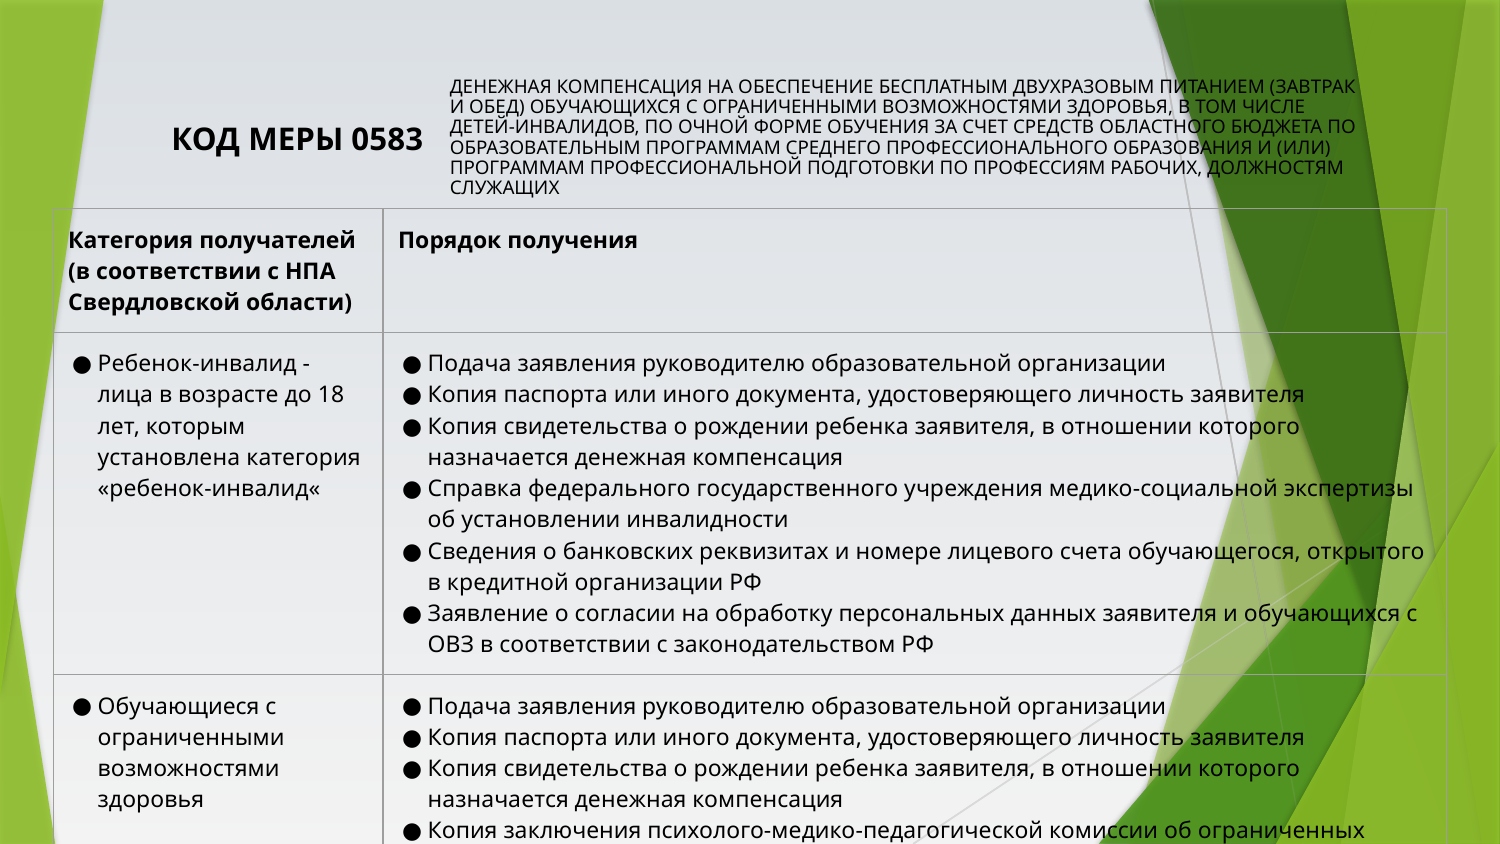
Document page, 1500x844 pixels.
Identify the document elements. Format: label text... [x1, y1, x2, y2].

table_cell Подача заявления руководителю образовательной организации Копия паспорта или иного документа, удостоверяющего личность заявителя Копия свидетельства о рождении ребенка заявителя, в отношении которого назначается денежная компенсация Копия заключения психолого-медико-педагогической комиссии об ограниченных возможностях здоровья Сведения о банковских реквизитах и номере лицевого счета обучающегося с ОВЗ , открытого в кредитной организации РФ на имя обучающегося с ОВЗ Заявление о согласии на обработку персональных данных заявителя и обучающихся с ОВЗ в соответствии с законодательством РФ [384, 675, 1446, 844]
table_cell Ребенок-инвалид - лица в возрасте до 18 лет, которым установлена категория «ребенок-инвалид« [54, 333, 382, 674]
table_header Категория получателей (в соответствии с НПА Свердловской области) [54, 209, 382, 332]
text_box КОД МЕРЫ 0583 [122, 79, 439, 196]
table_header Порядок получения [384, 209, 1446, 332]
table_cell Обучающиеся с ограниченными возможностями здоровья [54, 675, 382, 844]
title ДЕНЕЖНАЯ КОМПЕНСАЦИЯ НА ОБЕСПЕЧЕНИЕ БЕСПЛАТНЫМ ДВУХРАЗОВЫМ ПИТАНИЕМ (ЗАВТРАК И ОБЕД) ОБУЧАЮЩИХСЯ С ОГРАНИЧЕННЫМИ ВОЗМОЖНОСТЯМИ ЗДОРОВЬЯ, В ТОМ ЧИСЛЕ ДЕТЕЙ-ИНВАЛИДОВ, ПО ОЧНОЙ ФОРМЕ ОБУЧЕНИЯ ЗА СЧЕТ СРЕДСТВ ОБЛАСТНОГО БЮДЖЕТА ПО ОБРАЗОВАТЕЛЬНЫМ ПРОГРАММАМ СРЕДНЕГО ПРОФЕССИОНАЛЬНОГО ОБРАЗОВАНИЯ И (ИЛИ) ПРОГРАММАМ ПРОФЕССИОНАЛЬНОЙ ПОДГОТОВКИ ПО ПРОФЕССИЯМ РАБОЧИХ, ДОЛЖНОСТЯМ СЛУЖАЩИХ [438, 80, 1384, 197]
table_cell Подача заявления руководителю образовательной организации Копия паспорта или иного документа, удостоверяющего личность заявителя Копия свидетельства о рождении ребенка заявителя, в отношении которого назначается денежная компенсация Справка федерального государственного учреждения медико-социальной экспертизы об установлении инвалидности Сведения о банковских реквизитах и номере лицевого счета обучающегося, открытого в кредитной организации РФ Заявление о согласии на обработку персональных данных заявителя и обучающихся с ОВЗ в соответствии с законодательством РФ [384, 333, 1446, 674]
